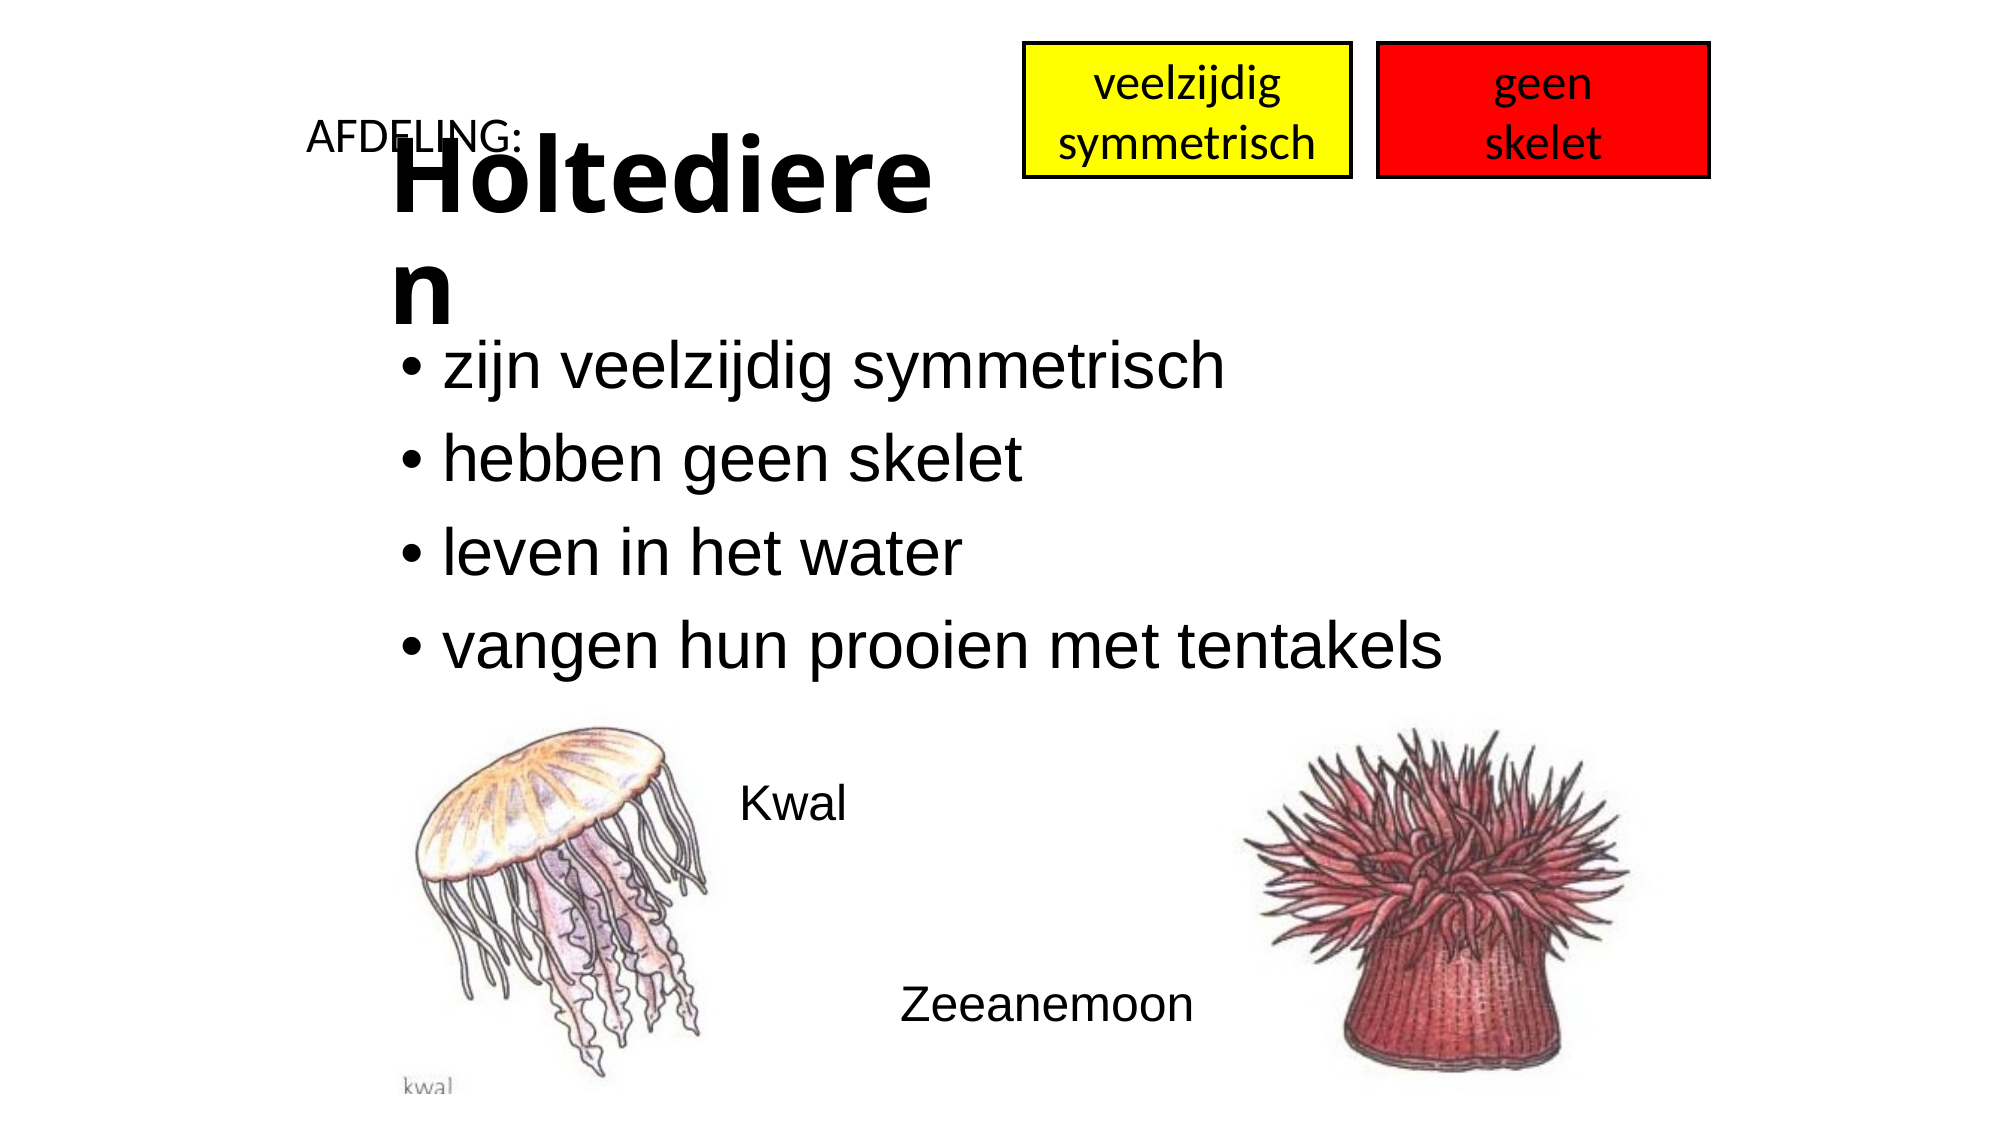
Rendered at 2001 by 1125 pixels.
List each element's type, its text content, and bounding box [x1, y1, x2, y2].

text_box veelzijdig symmetrisch [1023, 42, 1351, 178]
text_box [727, 717, 896, 804]
text_box [397, 302, 896, 314]
text_box Kwal [727, 804, 870, 838]
title Holtedieren [373, 113, 965, 355]
text_box • zijn veelzijdig symmetrisch • hebben geen skelet • leven in het water • vangen hun prooien met tentakels [385, 314, 1709, 717]
subtitle AFDELING: [291, 101, 646, 216]
picture [397, 704, 727, 1094]
text_box Zeeanemoon [858, 964, 1212, 1039]
text_box geen skelet [1378, 42, 1709, 178]
picture [1212, 704, 1670, 1092]
